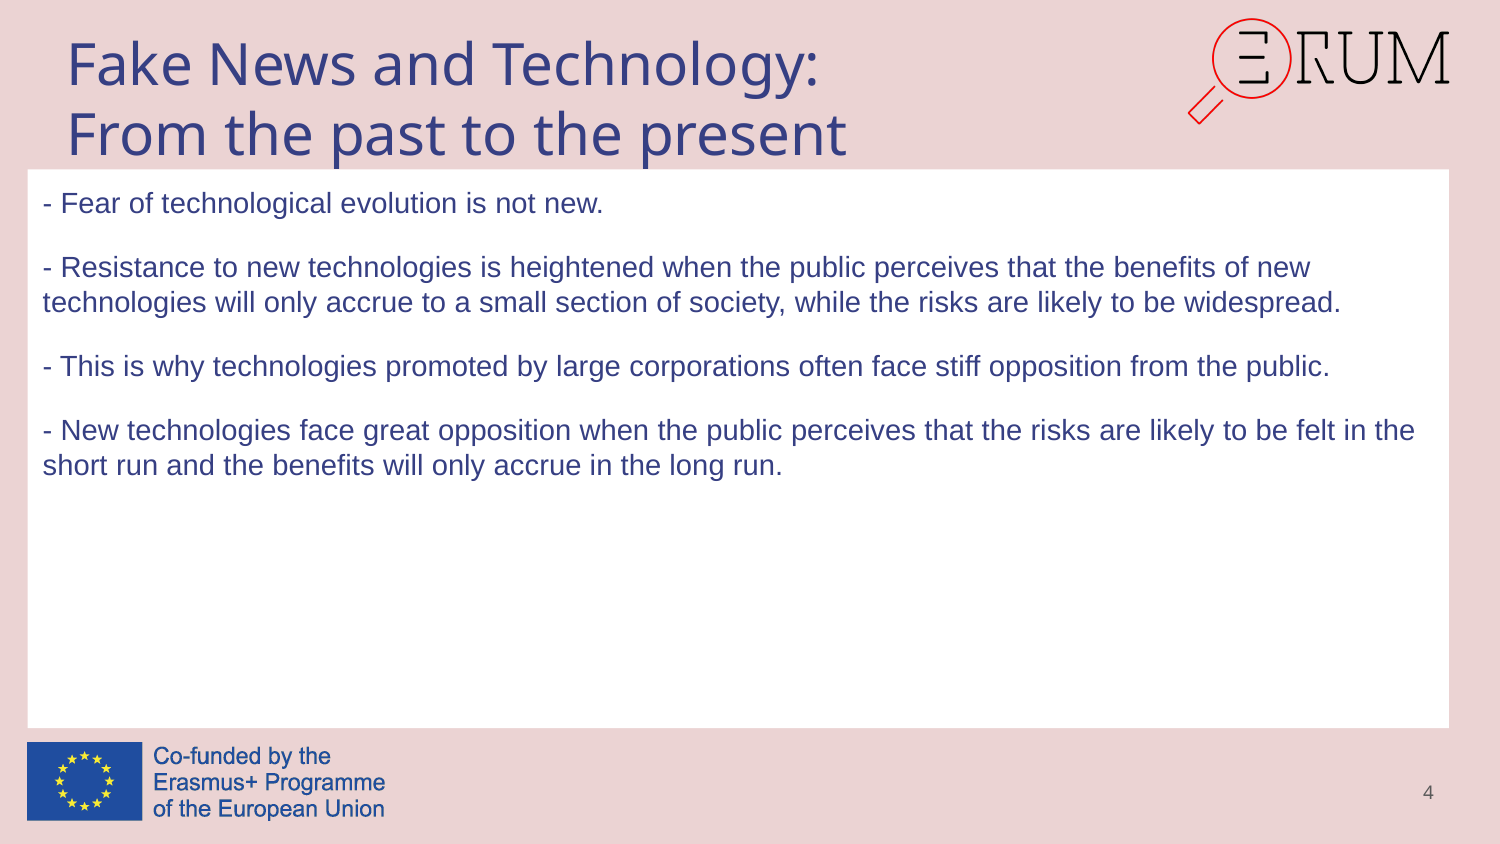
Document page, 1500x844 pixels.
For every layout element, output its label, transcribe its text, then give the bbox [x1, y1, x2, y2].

picture [27, 742, 385, 821]
title Fake News and Technology: From the past to the present [51, 11, 1168, 106]
list - Fear of technological evolution is not new. - Resistance to new technologies is heightened when the public perceives that the benefits of new technologies will only accrue to a small section of society, while the risks are likely to be widespread. - This is why technologies promoted by large corporations often face stiff opposition from the public. - New technologies face great opposition when the public perceives that the risks are likely to be felt in the short run and the benefits will only accrue in the long run. [27, 169, 1449, 729]
picture [1136, 0, 1500, 137]
slide_number 4 [1358, 761, 1449, 826]
